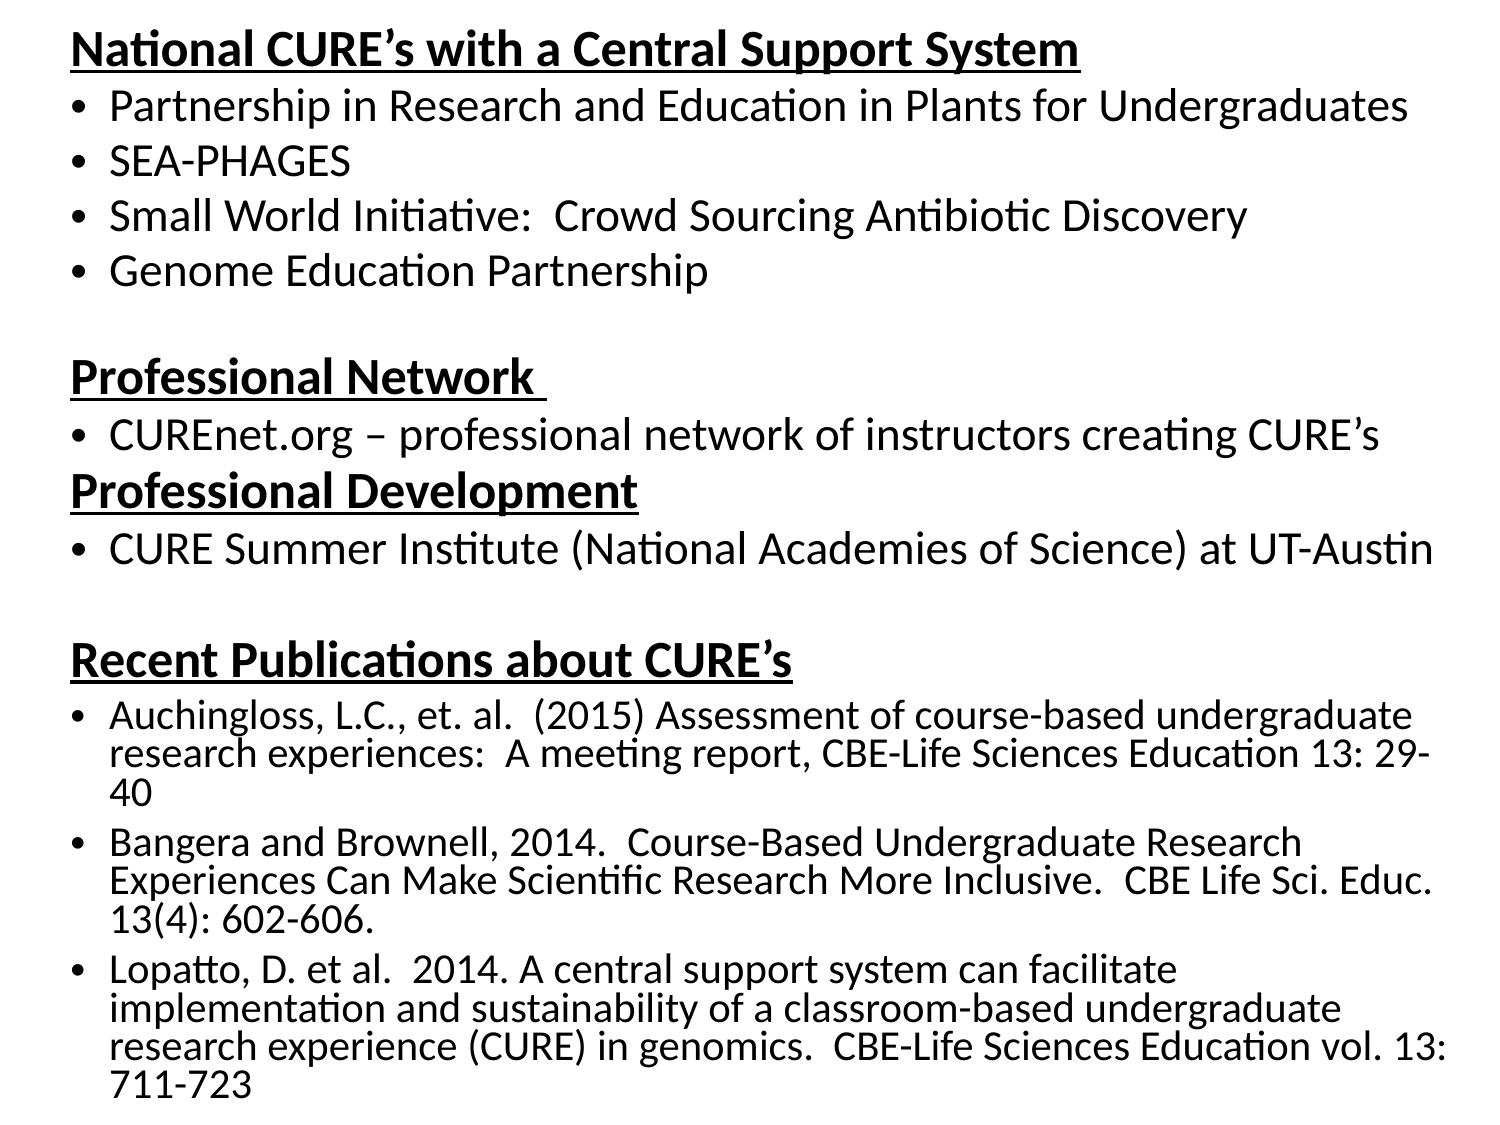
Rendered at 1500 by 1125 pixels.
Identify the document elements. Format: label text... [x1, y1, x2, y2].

list National CURE’s with a Central Support System Partnership in Research and Education in Plants for Undergraduates SEA-PHAGES Small World Initiative: Crowd Sourcing Antibiotic Discovery Genome Education Partnership Professional Network CUREnet.org – professional network of instructors creating CURE’s Professional Development CURE Summer Institute (National Academies of Science) at UT-Austin Recent Publications about CURE’s Auchingloss, L.C., et. al. (2015) Assessment of course-based undergraduate research experiences: A meeting report, CBE-Life Sciences Education 13: 29-40 Bangera and Brownell, 2014. Course-Based Undergraduate Research Experiences Can Make Scientific Research More Inclusive. CBE Life Sci. Educ. 13(4): 602-606. Lopatto, D. et al. 2014. A central support system can facilitate implementation and sustainability of a classroom-based undergraduate research experience (CURE) in genomics. CBE-Life Sciences Education vol. 13: 711-723 [55, 21, 1476, 1125]
